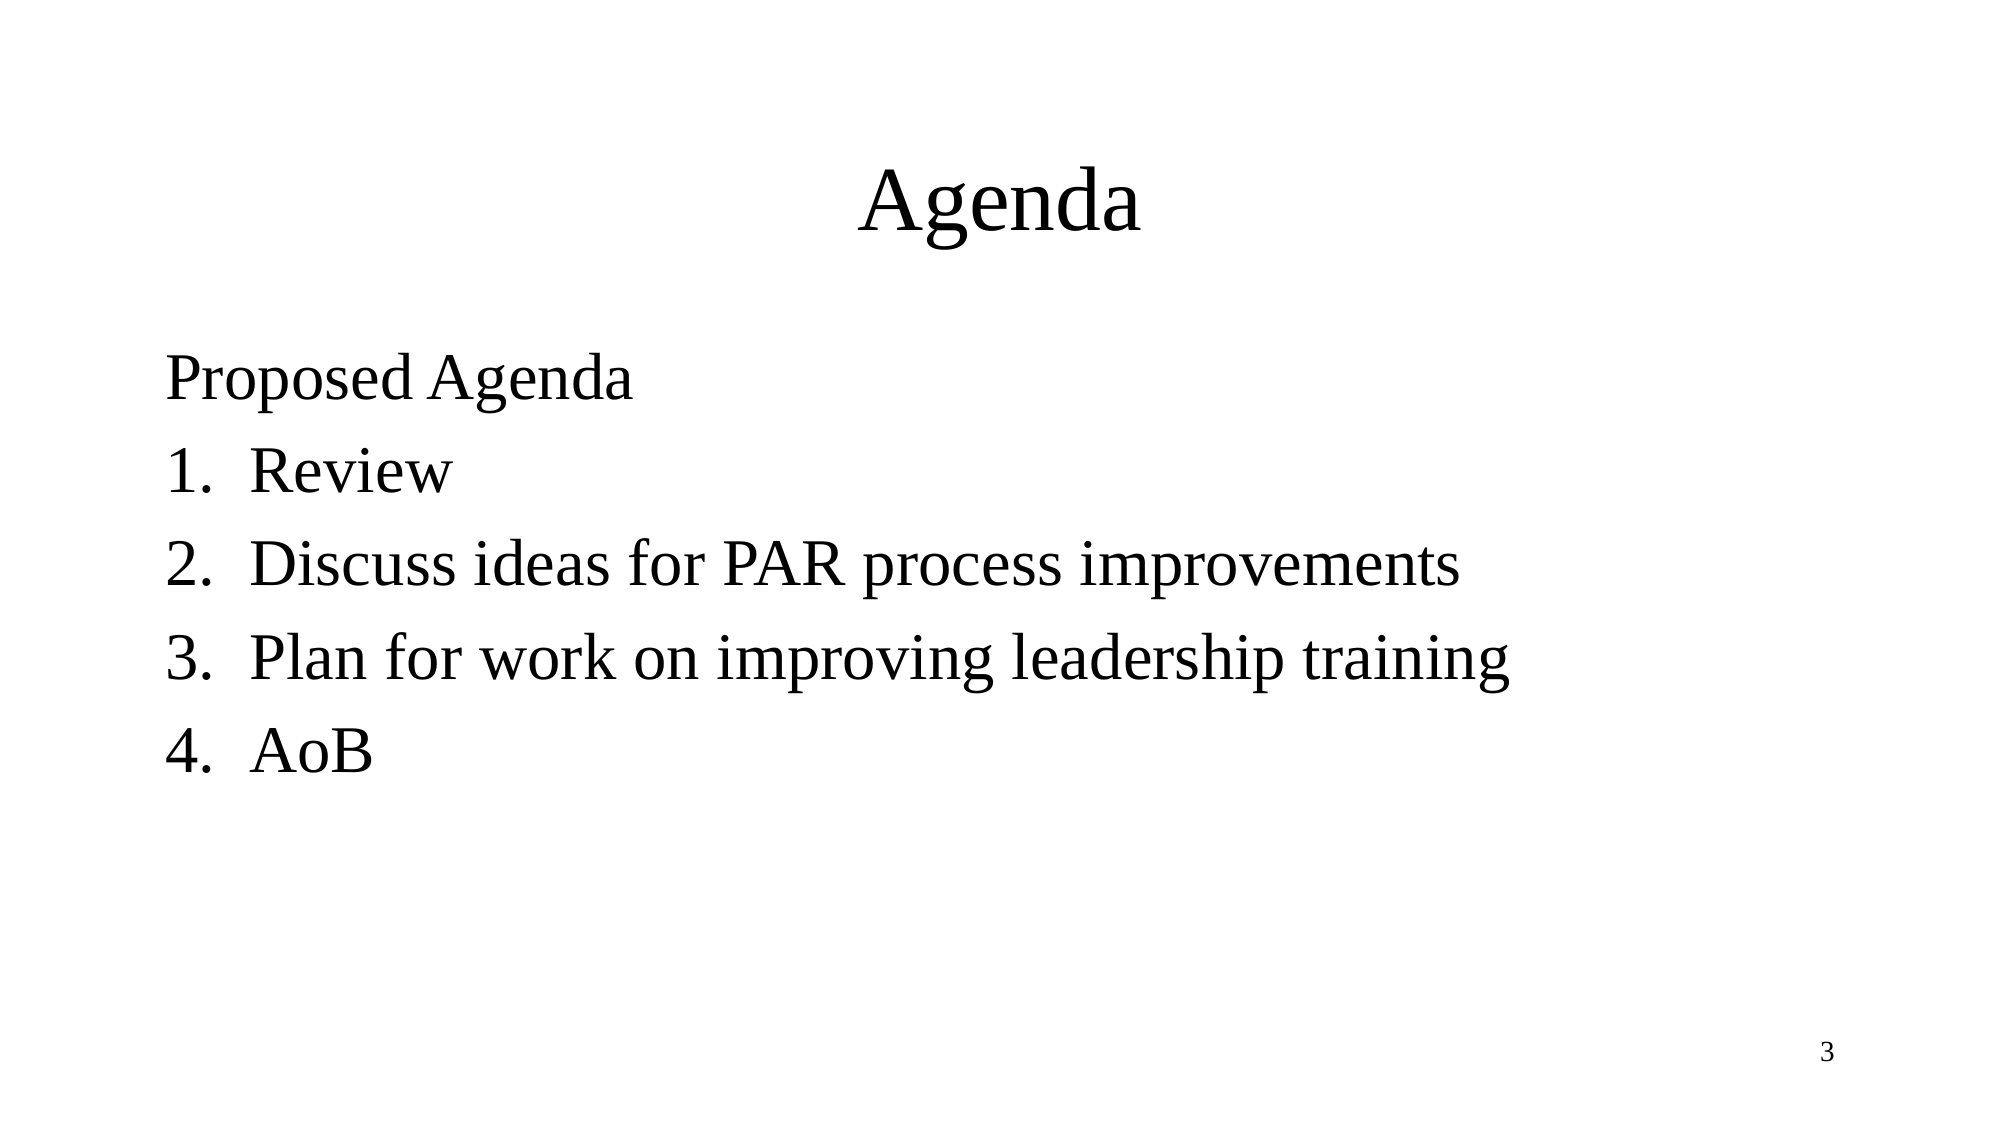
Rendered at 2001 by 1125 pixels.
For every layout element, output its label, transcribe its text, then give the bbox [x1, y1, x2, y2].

list Proposed Agenda Review Discuss ideas for PAR process improvements Plan for work on improving leadership training AoB [149, 324, 1851, 1001]
title Agenda [149, 99, 1851, 288]
slide_number 3 [1433, 1024, 1851, 1101]
